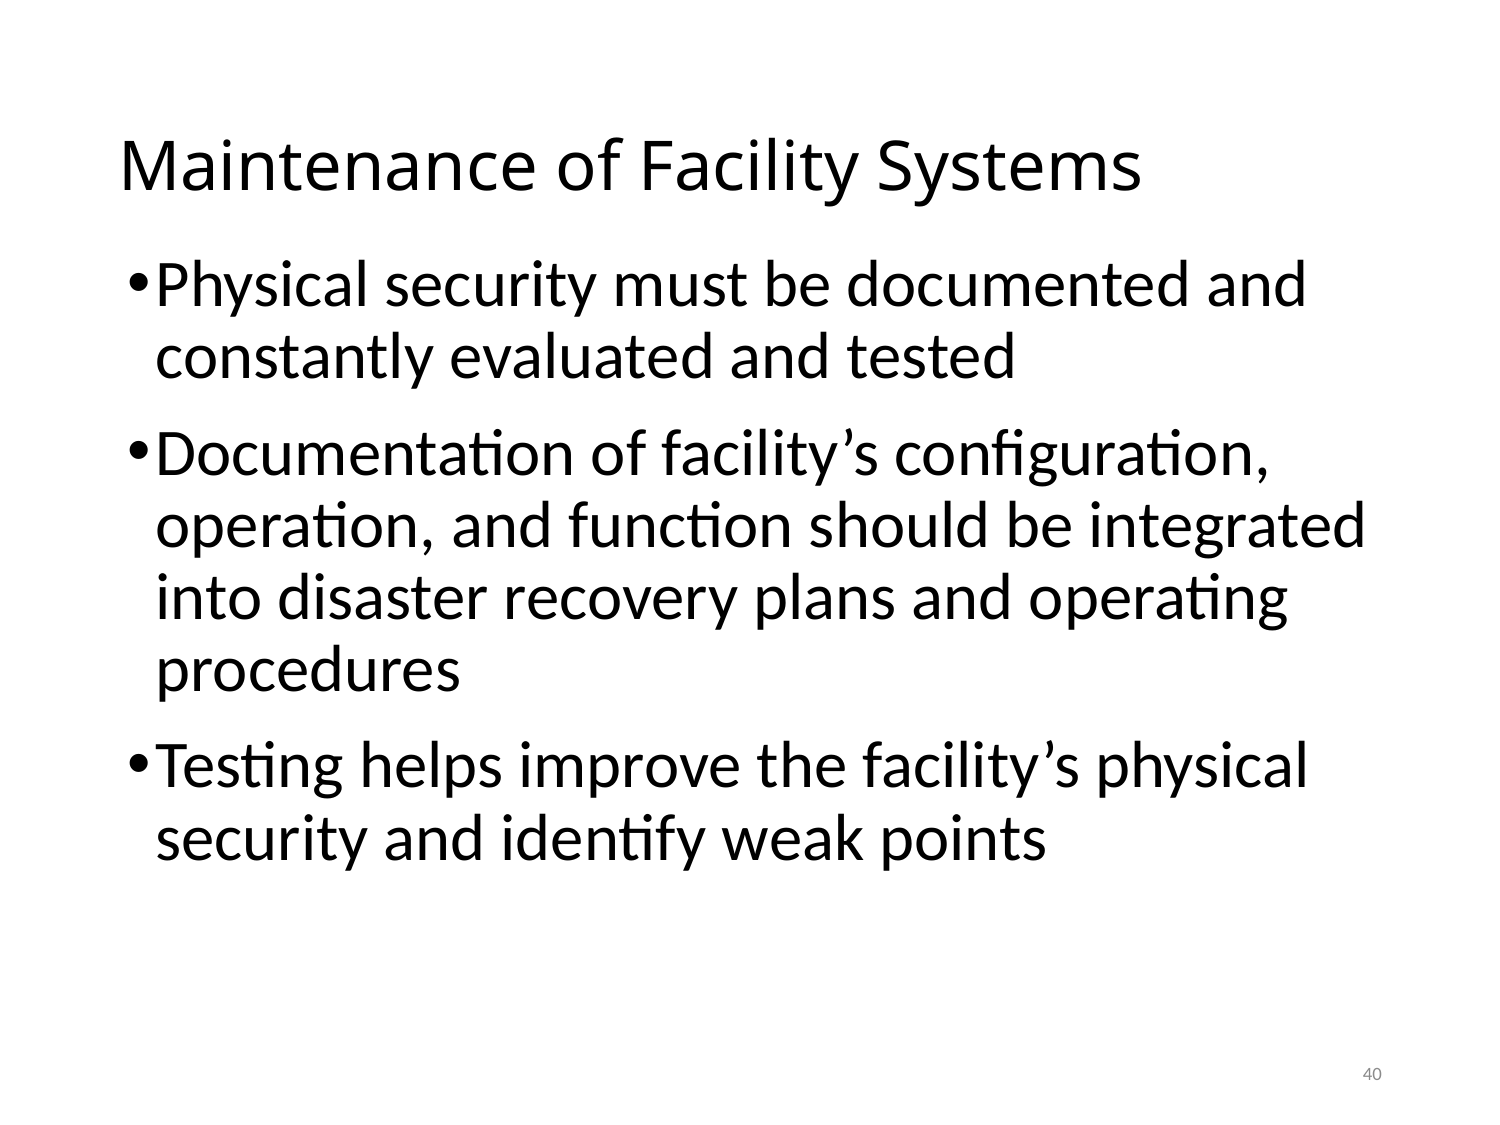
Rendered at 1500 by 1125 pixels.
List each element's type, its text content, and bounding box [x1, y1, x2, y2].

title Maintenance of Facility Systems [103, 59, 1397, 278]
list Physical security must be documented and constantly evaluated and tested Documentation of facility’s configuration, operation, and function should be integrated into disaster recovery plans and operating procedures Testing helps improve the facility’s physical security and identify weak points [112, 241, 1388, 1001]
slide_number 40 [1059, 1042, 1397, 1103]
